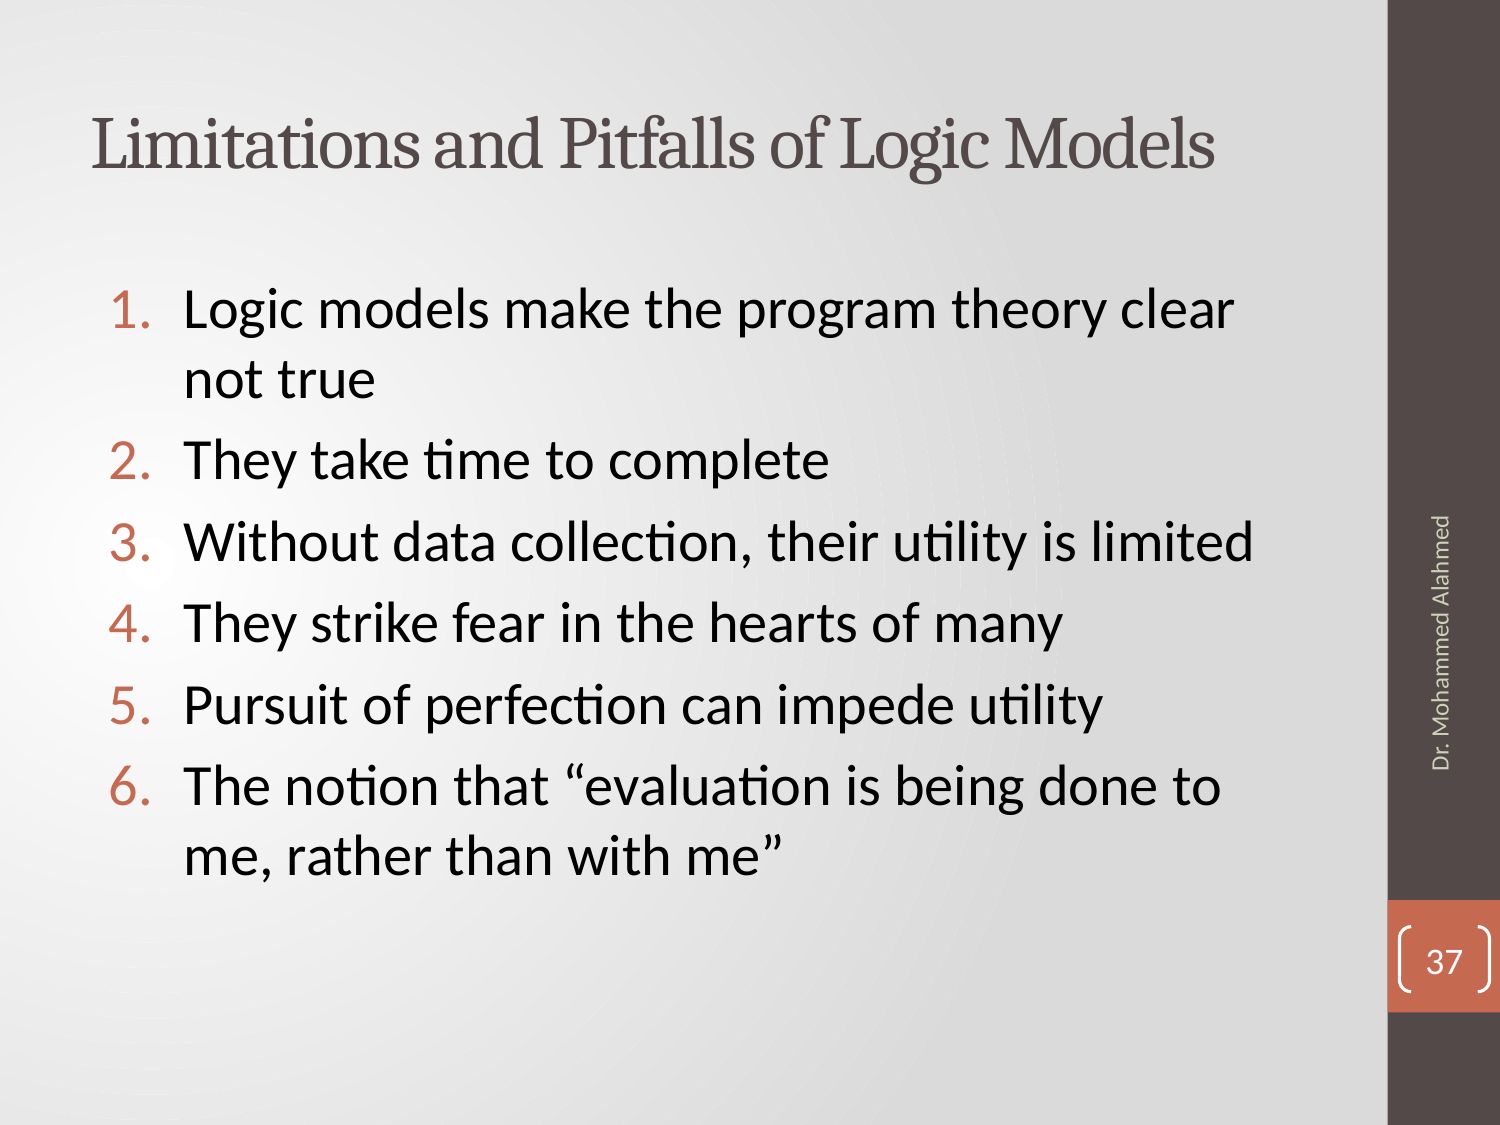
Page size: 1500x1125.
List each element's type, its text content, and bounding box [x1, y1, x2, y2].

title Limitations and Pitfalls of Logic Models [75, 45, 1325, 233]
list Logic models make the program theory clear not true They take time to complete Without data collection, their utility is limited They strike fear in the hearts of many Pursuit of perfection can impede utility The notion that “evaluation is being done to me, rather than with me” [75, 262, 1325, 1050]
slide_number 37 [1397, 925, 1492, 994]
footer Dr. Mohammed Alahmed [1408, 500, 1469, 889]
